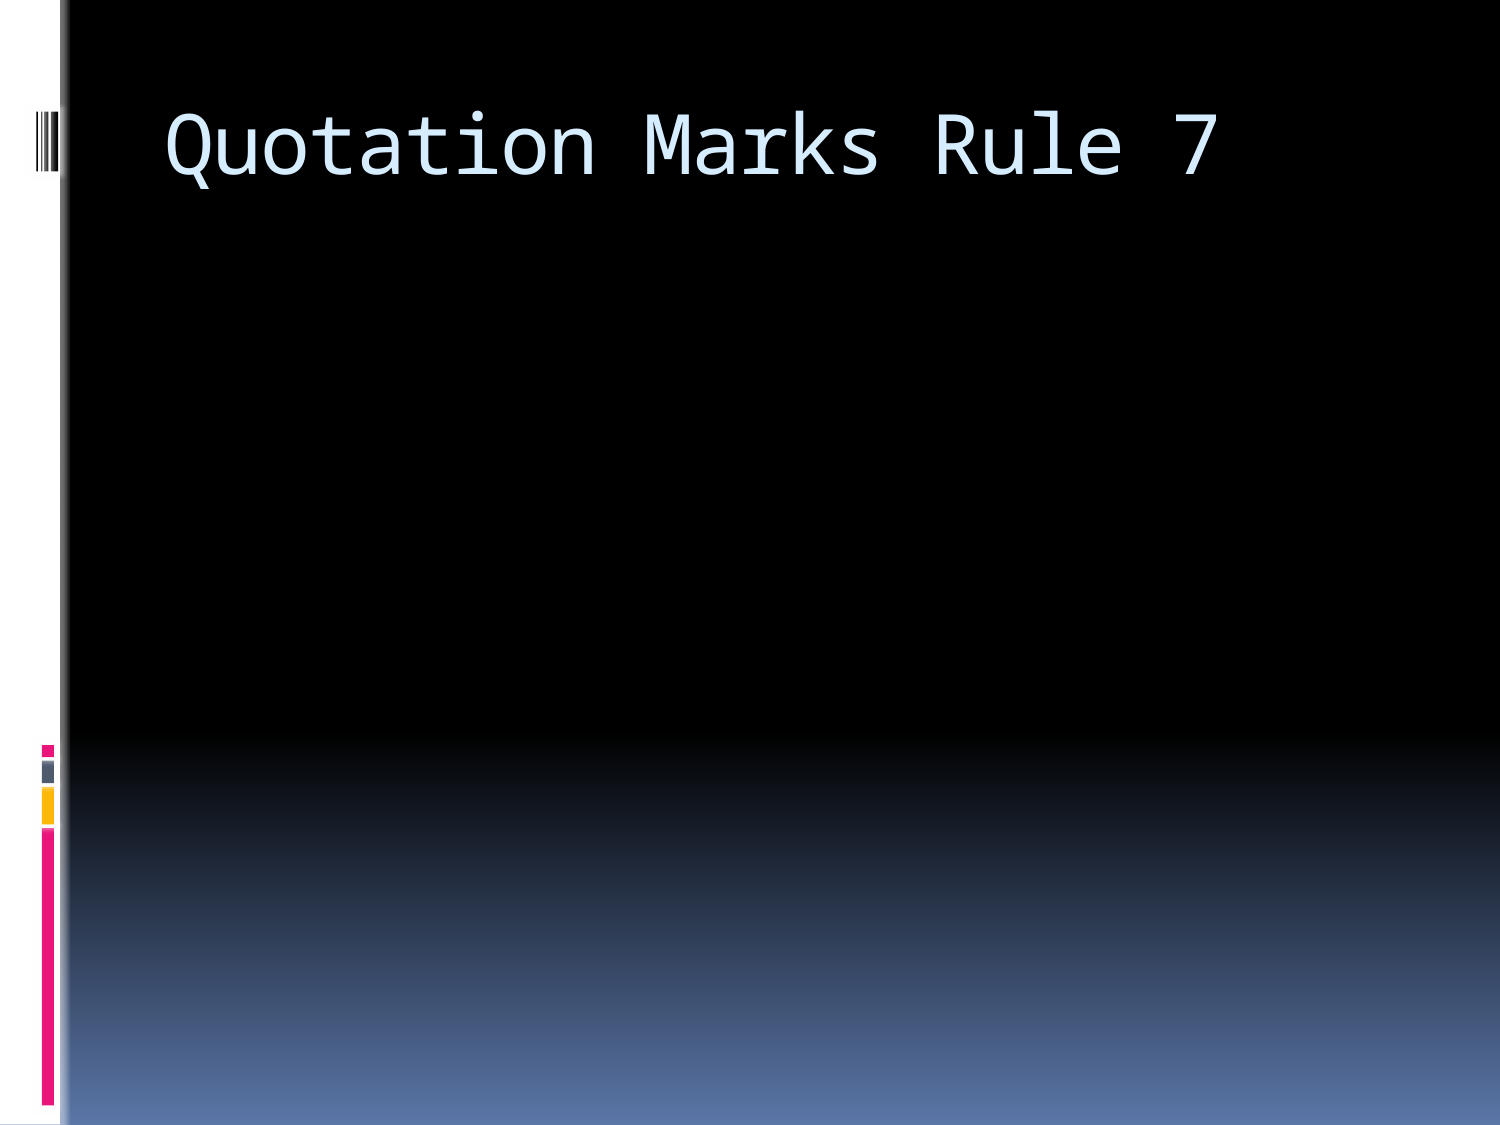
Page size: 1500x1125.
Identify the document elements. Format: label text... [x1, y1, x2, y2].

title Quotation Marks Rule 7 [150, 83, 1425, 234]
